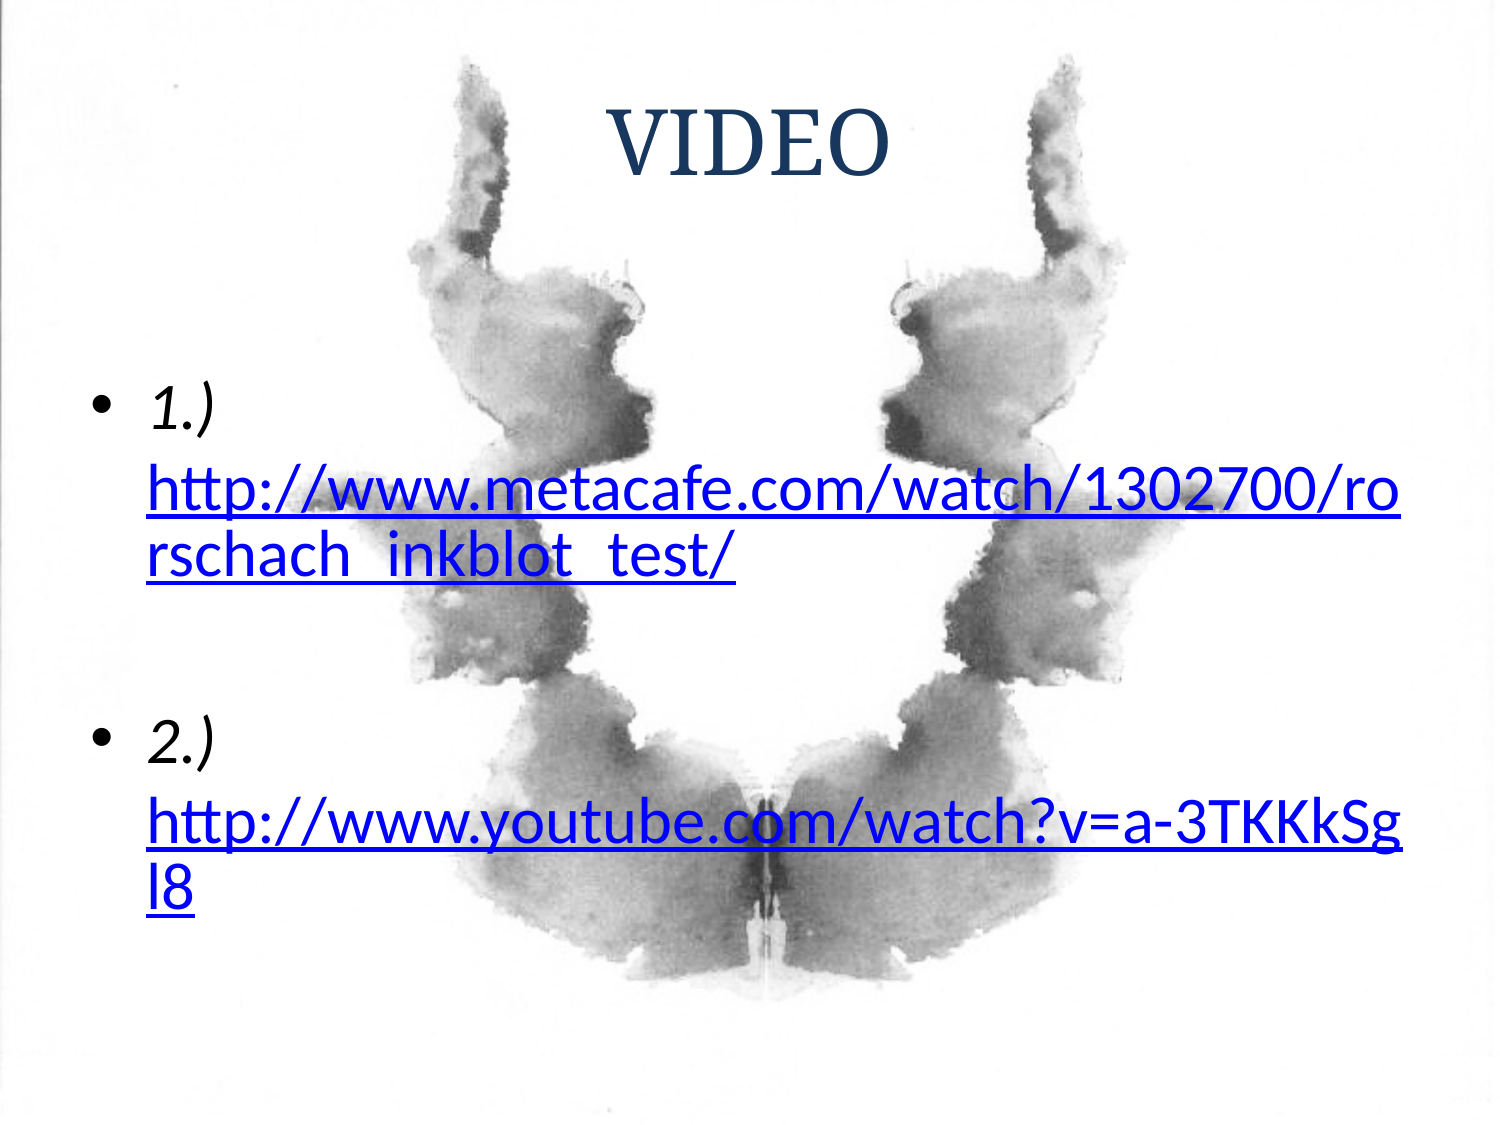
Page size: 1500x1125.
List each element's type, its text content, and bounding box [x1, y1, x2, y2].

picture [0, 0, 1500, 1125]
list 1.) http://www.metacafe.com/watch/1302700/rorschach_inkblot_test/ 2.) http://www.youtube.com/watch?v=a-3TKKkSgl8 [75, 262, 1425, 1005]
title VIDEO [75, 45, 1425, 233]
